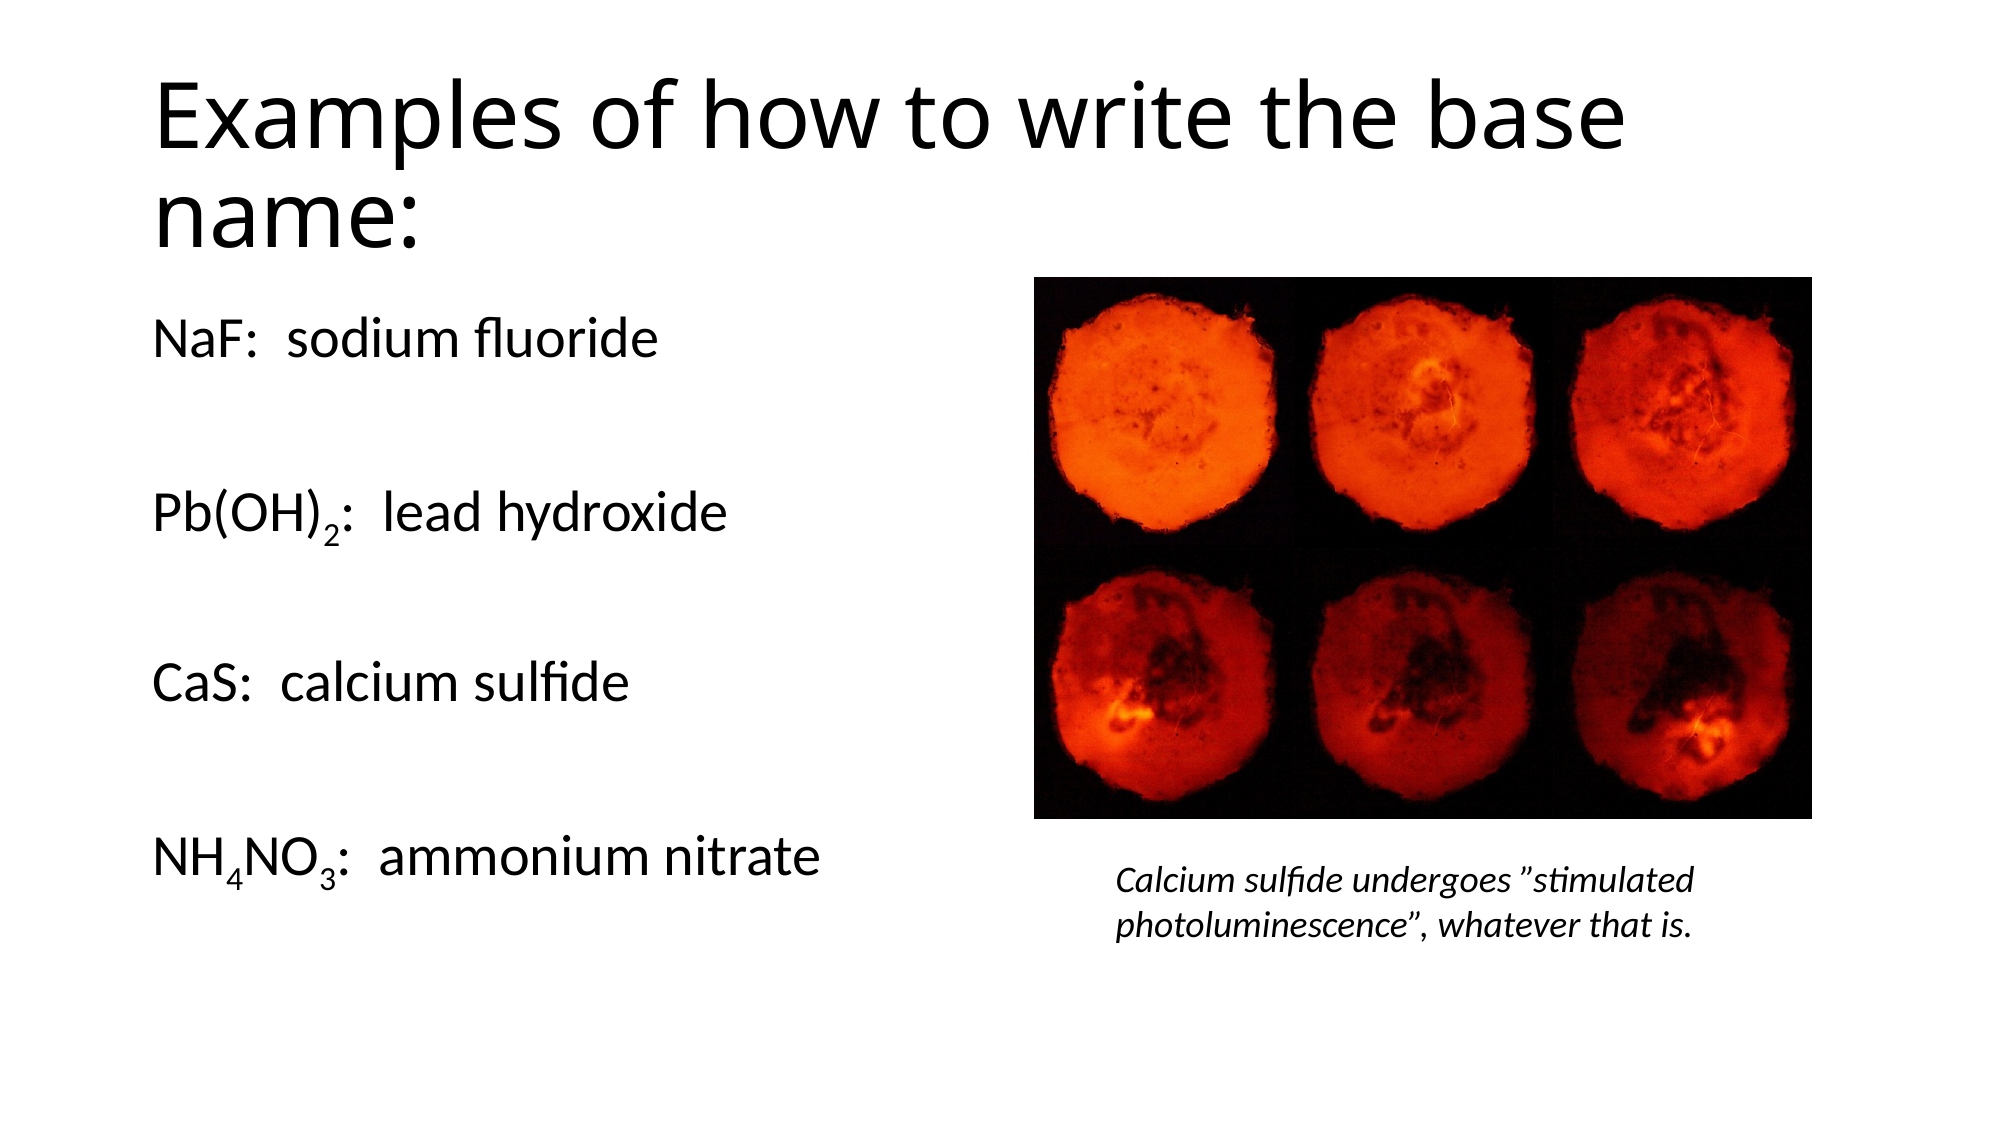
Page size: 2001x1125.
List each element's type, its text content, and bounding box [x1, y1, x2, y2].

list NaF: sodium fluoride Pb(OH)2: lead hydroxide CaS: calcium sulfide NH4NO3: ammonium nitrate [137, 299, 884, 1014]
text_box Calcium sulfide undergoes ”stimulated photoluminescence”, whatever that is. [1100, 847, 1863, 953]
title Examples of how to write the base name: [137, 59, 1863, 278]
picture [1034, 277, 1812, 820]
